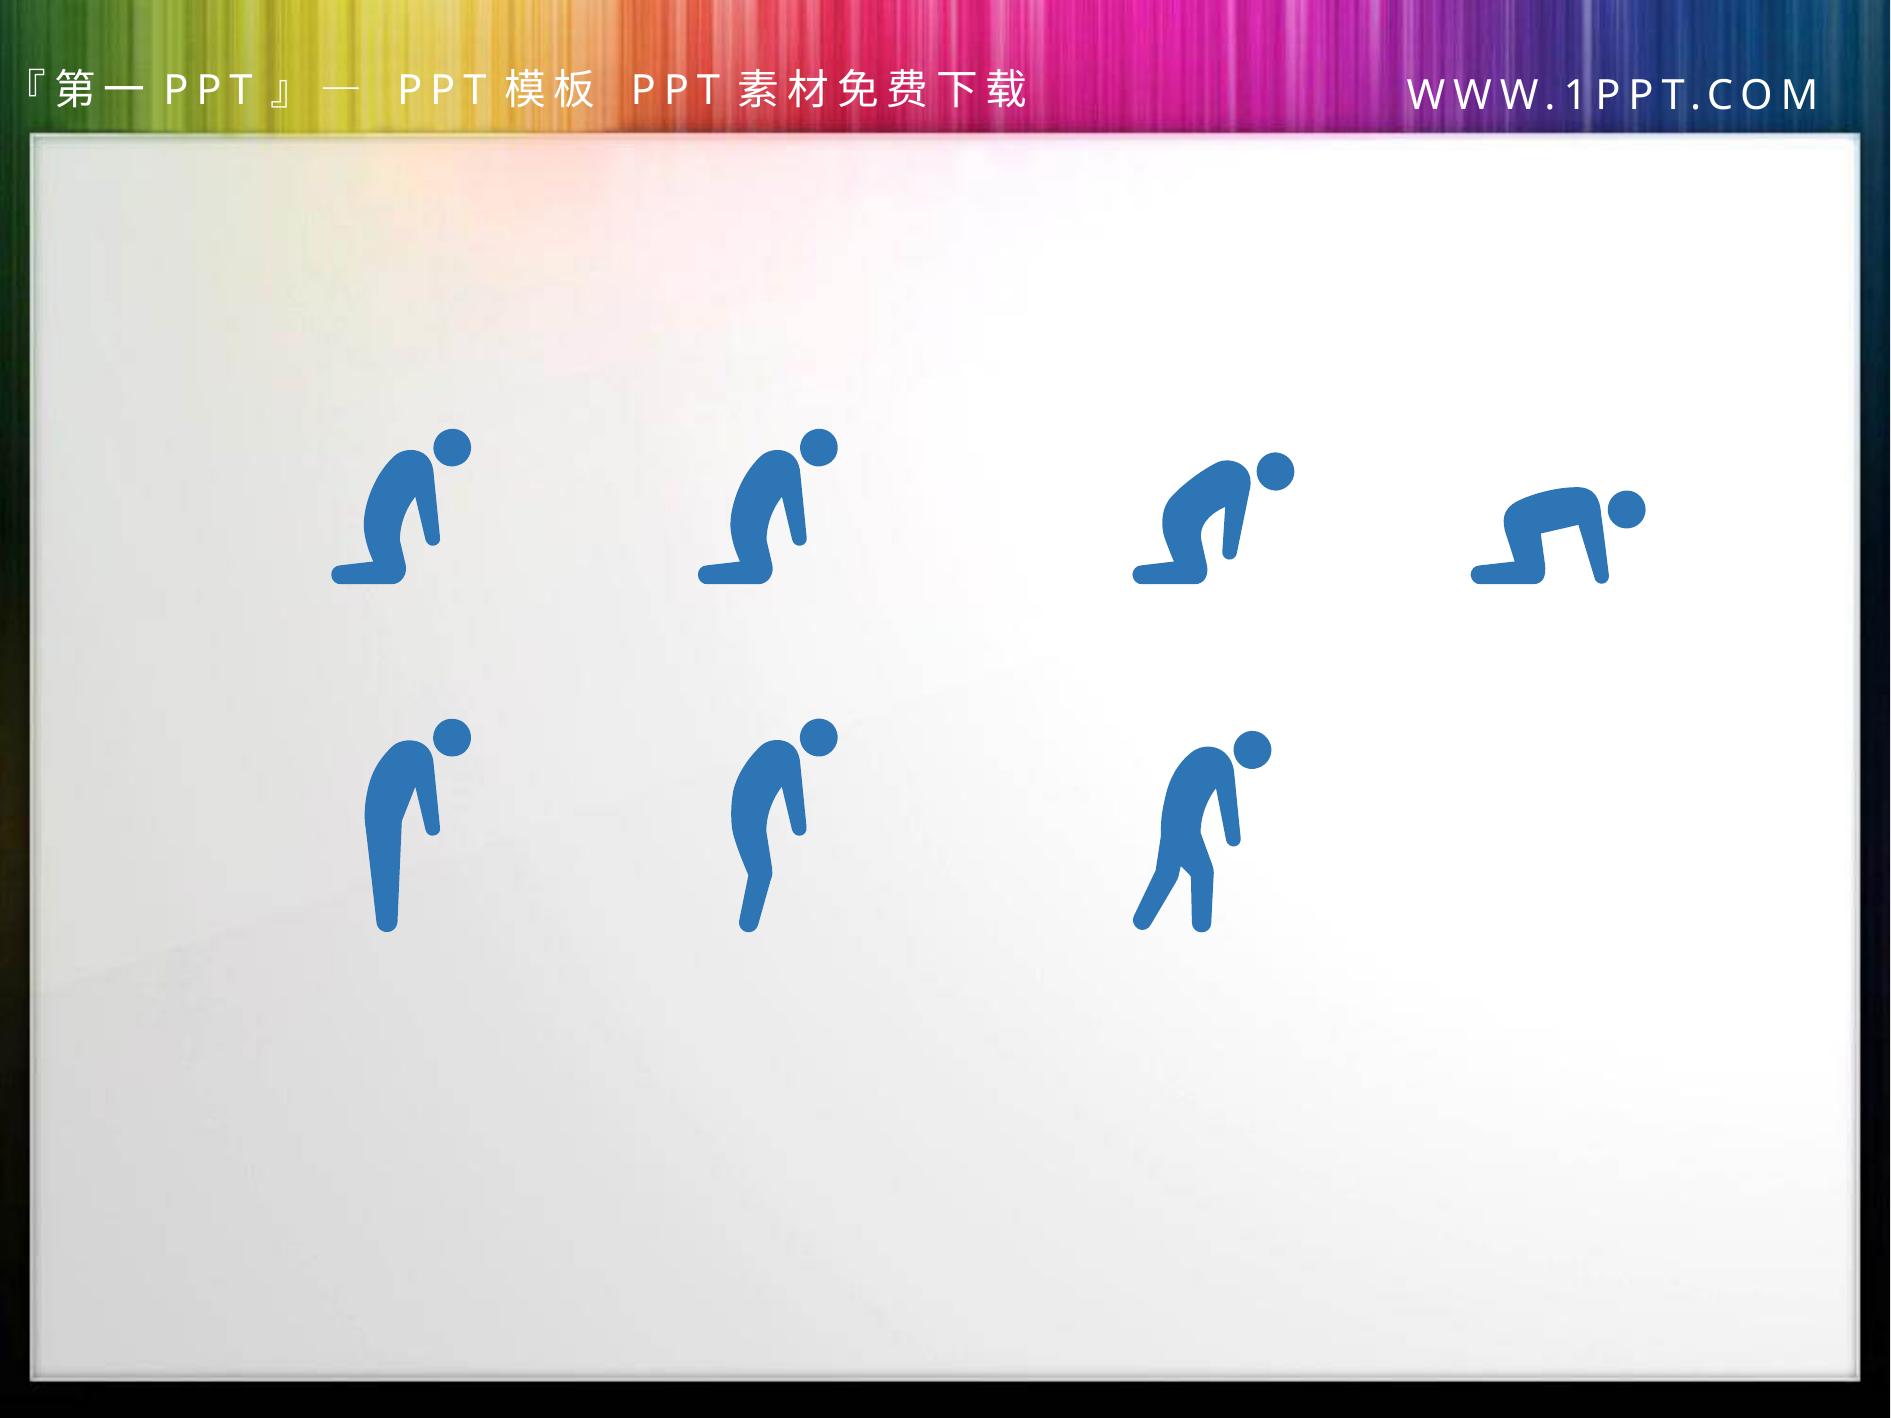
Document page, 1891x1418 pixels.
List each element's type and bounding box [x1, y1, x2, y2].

text_box [697, 449, 807, 585]
text_box [799, 718, 838, 757]
text_box [1132, 460, 1251, 585]
text_box [1256, 452, 1295, 491]
text_box [1607, 490, 1646, 529]
text_box [364, 740, 441, 933]
text_box [731, 740, 807, 933]
text_box [1233, 730, 1272, 769]
text_box [800, 428, 838, 467]
text_box [1132, 746, 1241, 933]
text_box [433, 718, 471, 757]
text_box [433, 428, 472, 467]
text_box [1470, 487, 1609, 585]
text_box [331, 449, 441, 585]
picture [0, 0, 1891, 1418]
